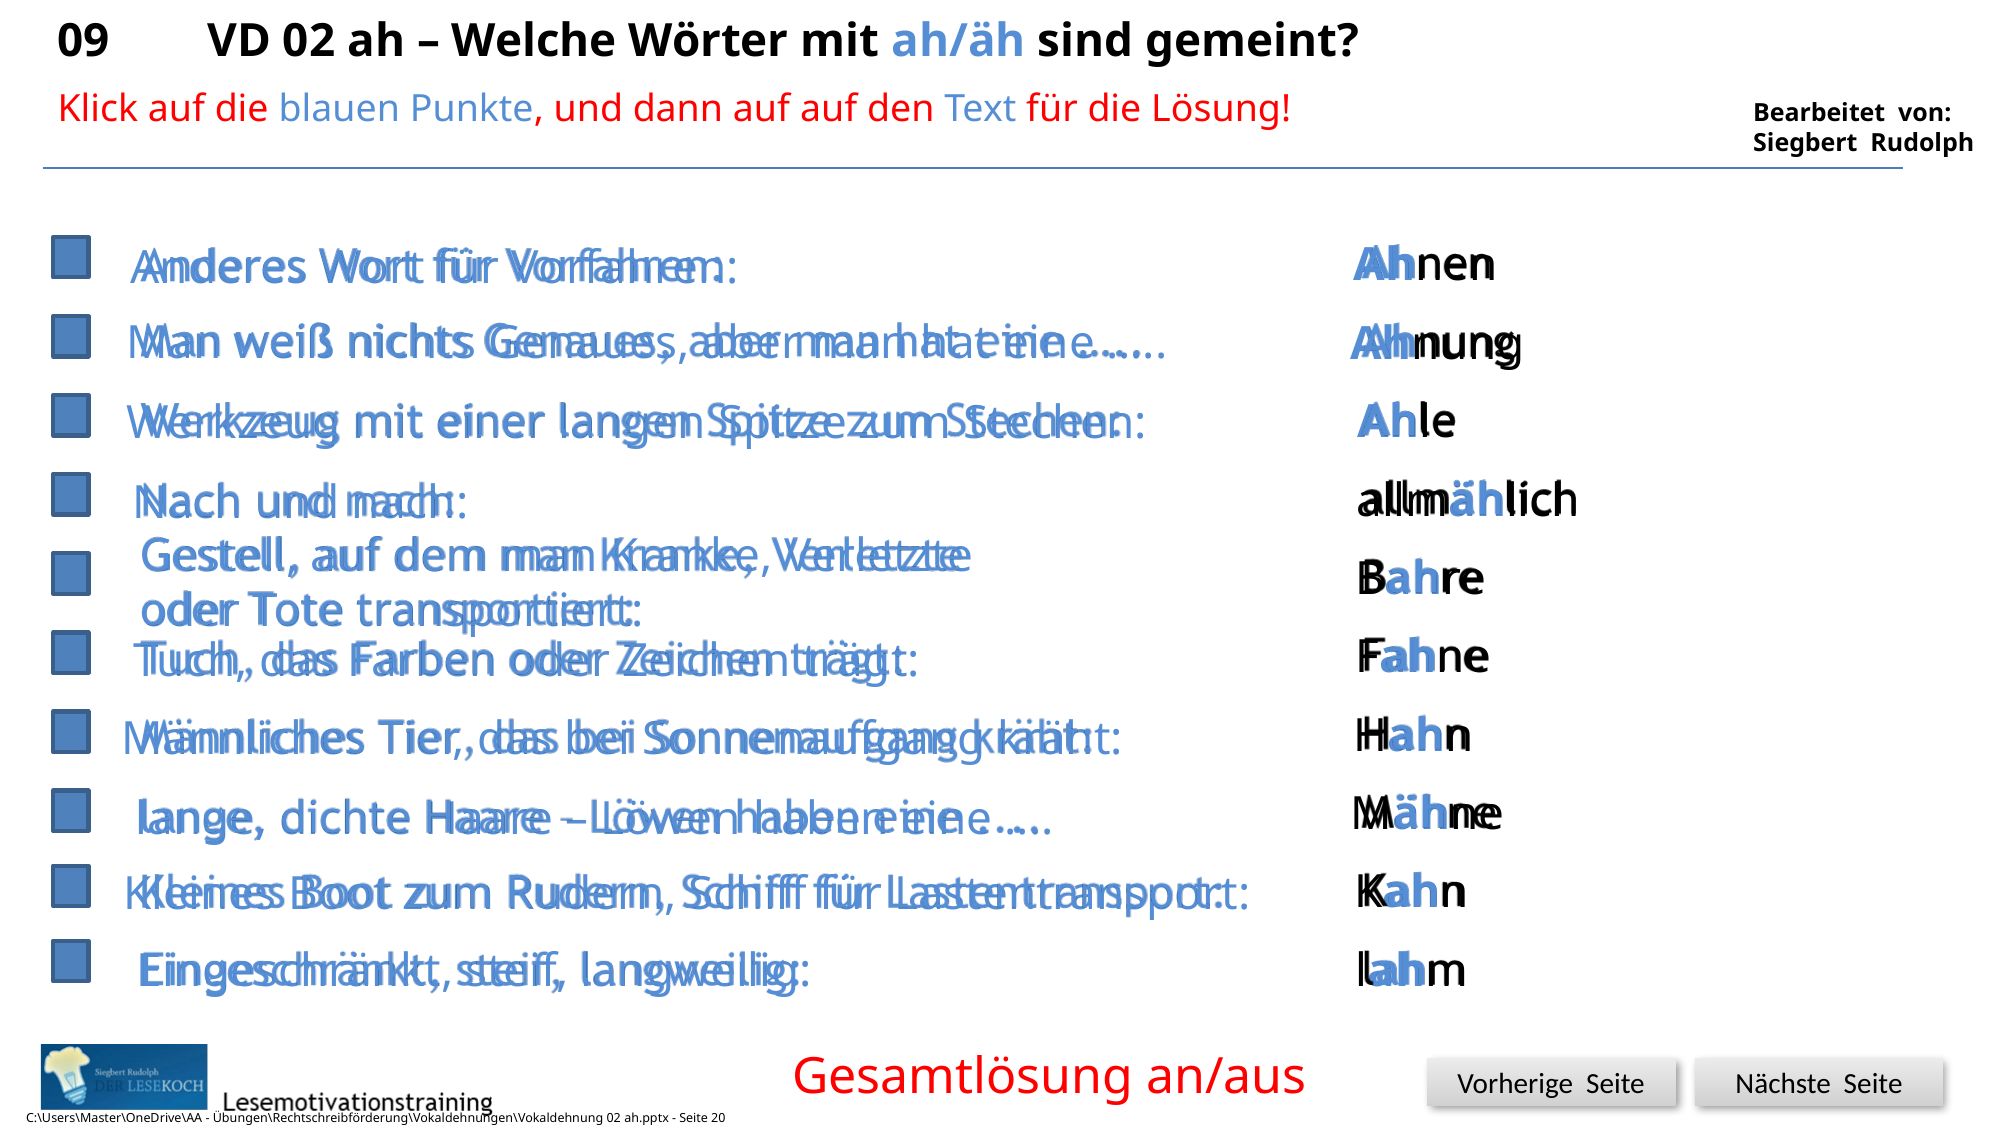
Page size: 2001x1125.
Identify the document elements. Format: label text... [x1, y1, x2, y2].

text_box 09 VD 02 ah – Welche Wörter mit ah/äh sind gemeint? [42, 3, 2000, 73]
text_box [51, 788, 91, 833]
text_box Klick auf die blauen Punkte, und dann auf auf den Text für die Lösung! [42, 76, 1709, 137]
text_box [51, 314, 91, 359]
text_box [51, 864, 91, 908]
text_box [51, 393, 91, 438]
text_box [51, 939, 91, 983]
text_box Gesamtlösung an/aus [777, 1036, 1322, 1112]
picture [40, 1044, 508, 1102]
text_box [51, 551, 91, 596]
text_box [51, 709, 91, 754]
picture [111, 219, 1607, 1023]
text_box [51, 235, 91, 279]
text_box [51, 472, 91, 517]
text_box [51, 630, 91, 675]
text_box C:\Users\Master\OneDrive\AA - Übungen\Rechtschreibförderung\Vokaldehnungen\Vokaldehnung 02 ah.pptx - Seite 20 [11, 1102, 741, 1125]
